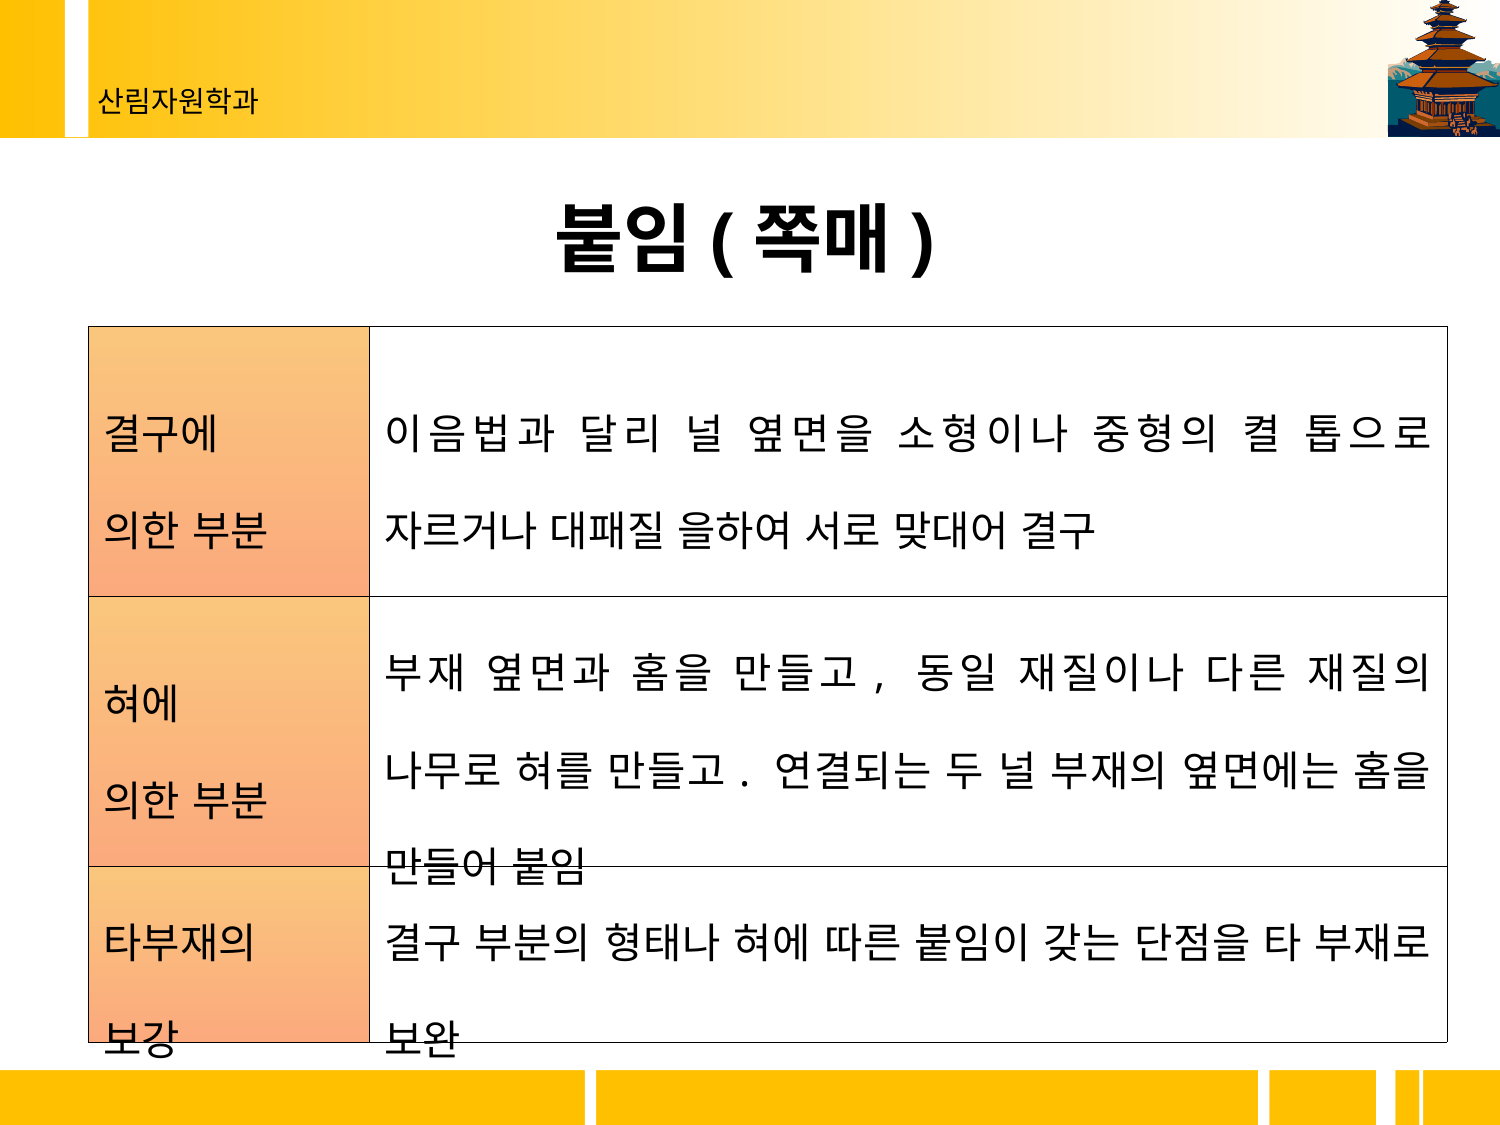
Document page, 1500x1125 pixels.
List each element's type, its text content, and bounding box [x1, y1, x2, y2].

text_box 붙임(쪽매) [539, 184, 951, 290]
table_header 결구에 의한 부분 [89, 327, 369, 596]
text_box [468, 0, 1500, 75]
table_cell 부재 옆면과 홈을 만들고, 동일 재질이나 다른 재질의 나무로 혀를 만들고. 연결되는 두 널 부재의 옆면에는 홈을 만들어 붙임 [370, 597, 1447, 866]
table_cell 혀에 의한 부분 [89, 597, 369, 866]
text_box [0, 0, 389, 137]
table_header 이음법과 달리 널 옆면을 소형이나 중형의 켤 톱으로 자르거나 대패질 을하여 서로 맞대어 결구 [370, 327, 1447, 596]
table_cell 타부재의 보강 [89, 867, 369, 1042]
slide_number 19 [1143, 1074, 1495, 1125]
table_cell 결구 부분의 형태나 혀에 따른 붙임이 갖는 단점을 타 부재로 보완 [370, 867, 1447, 1042]
